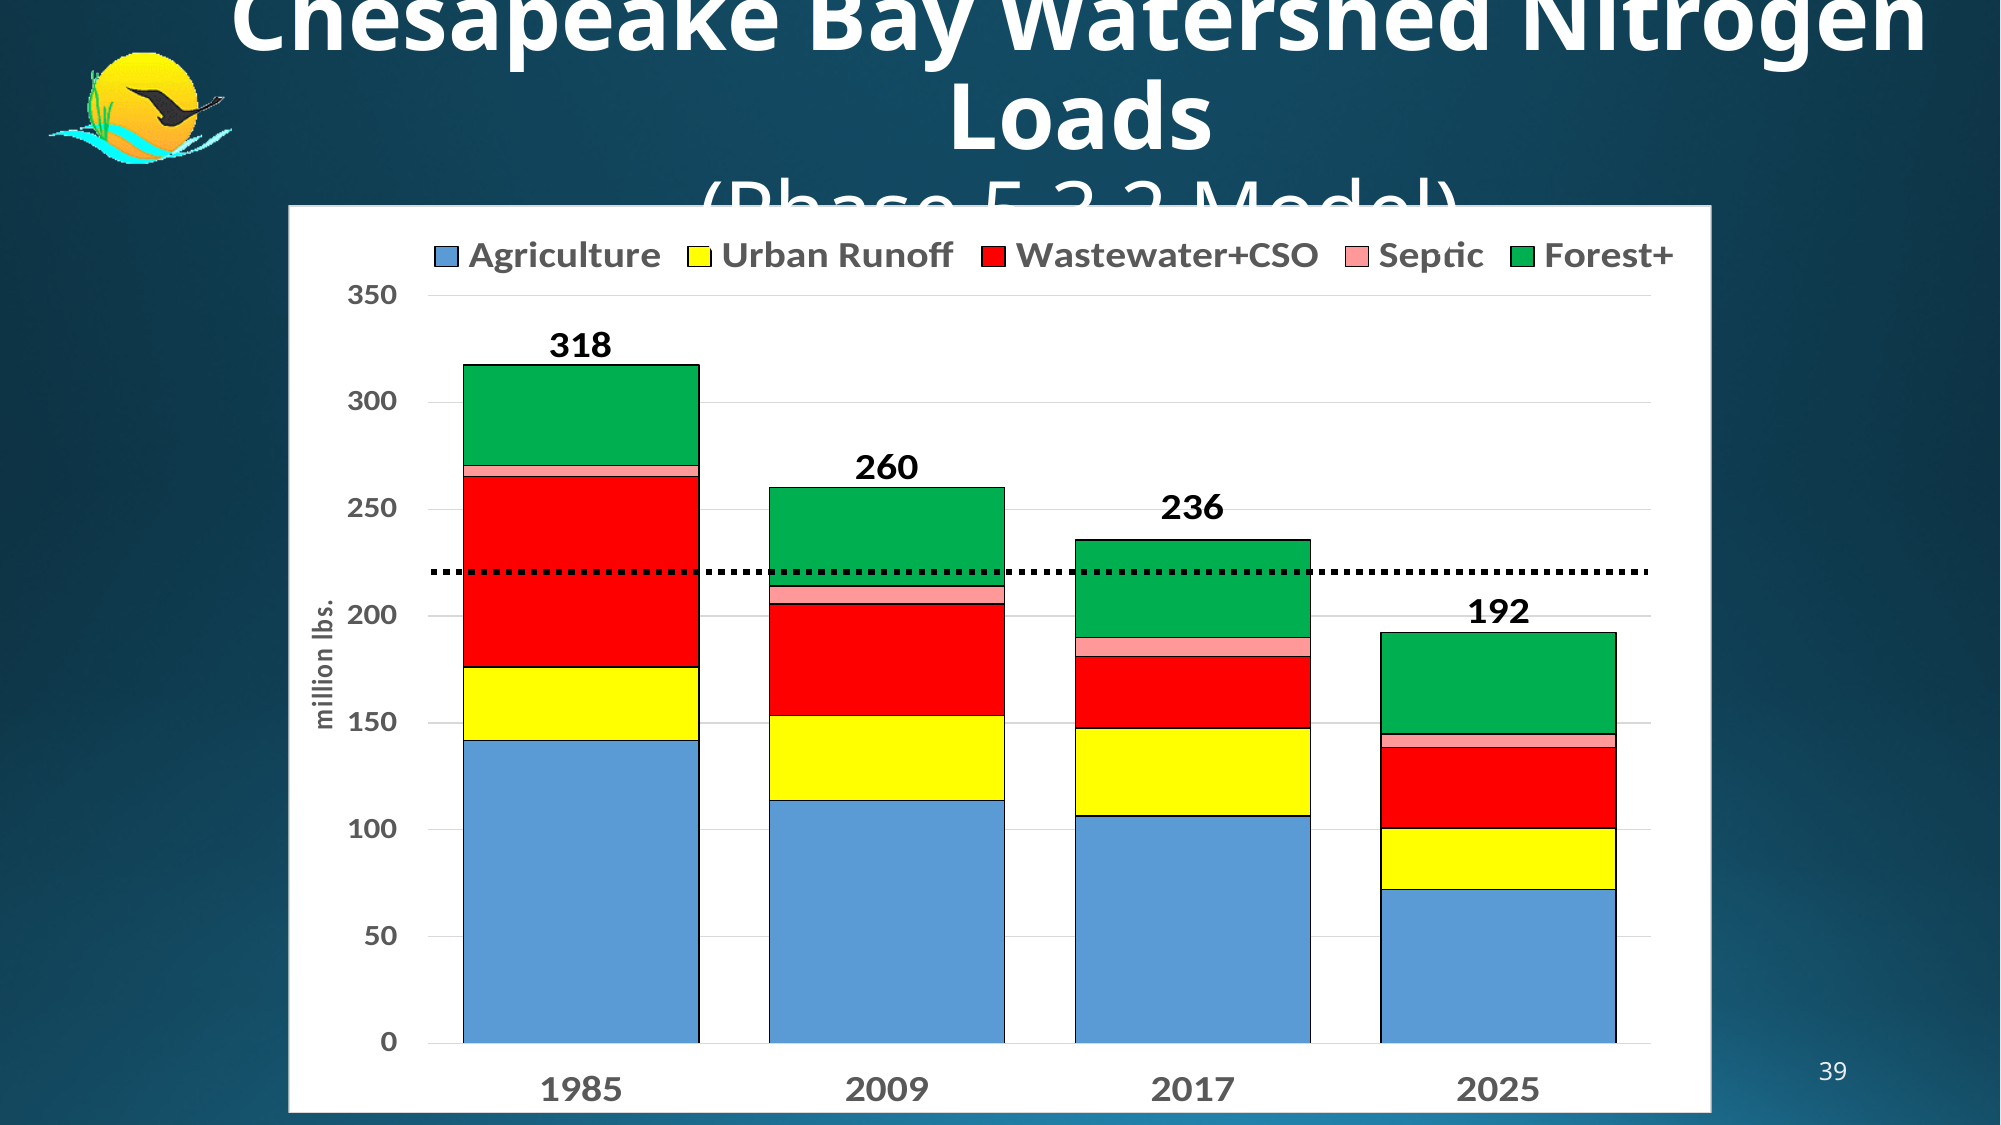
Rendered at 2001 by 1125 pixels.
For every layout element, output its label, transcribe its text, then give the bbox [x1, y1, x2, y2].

slide_number 39 [1712, 1042, 1863, 1103]
picture [0, 0, 2001, 1125]
title Chesapeake Bay Watershed Nitrogen Loads (Phase 5.3.2 Model) [160, 53, 2000, 178]
